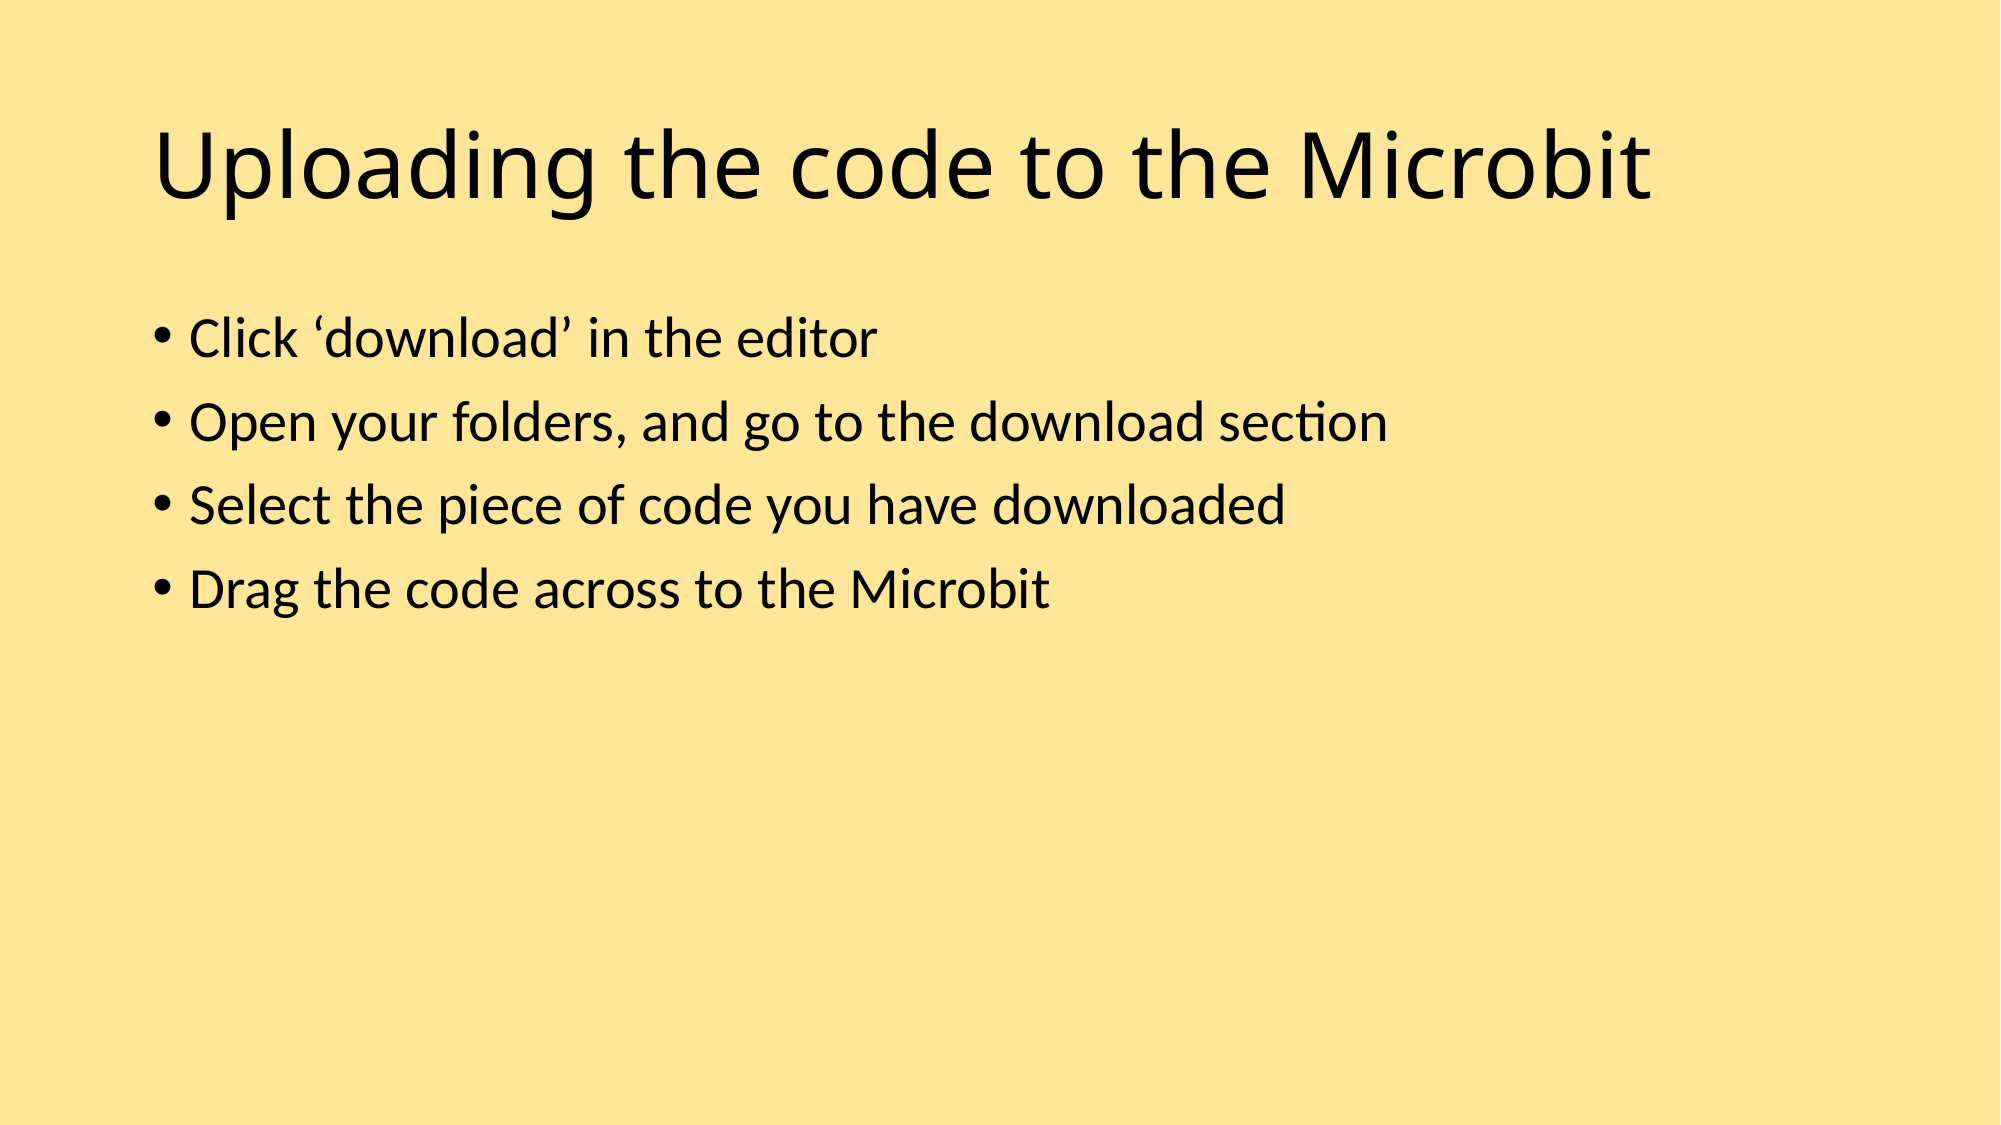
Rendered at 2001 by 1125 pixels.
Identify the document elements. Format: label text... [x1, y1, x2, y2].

title Uploading the code to the Microbit [137, 59, 1863, 278]
list Click ‘download’ in the editor Open your folders, and go to the download section Select the piece of code you have downloaded Drag the code across to the Microbit [137, 299, 1863, 1014]
